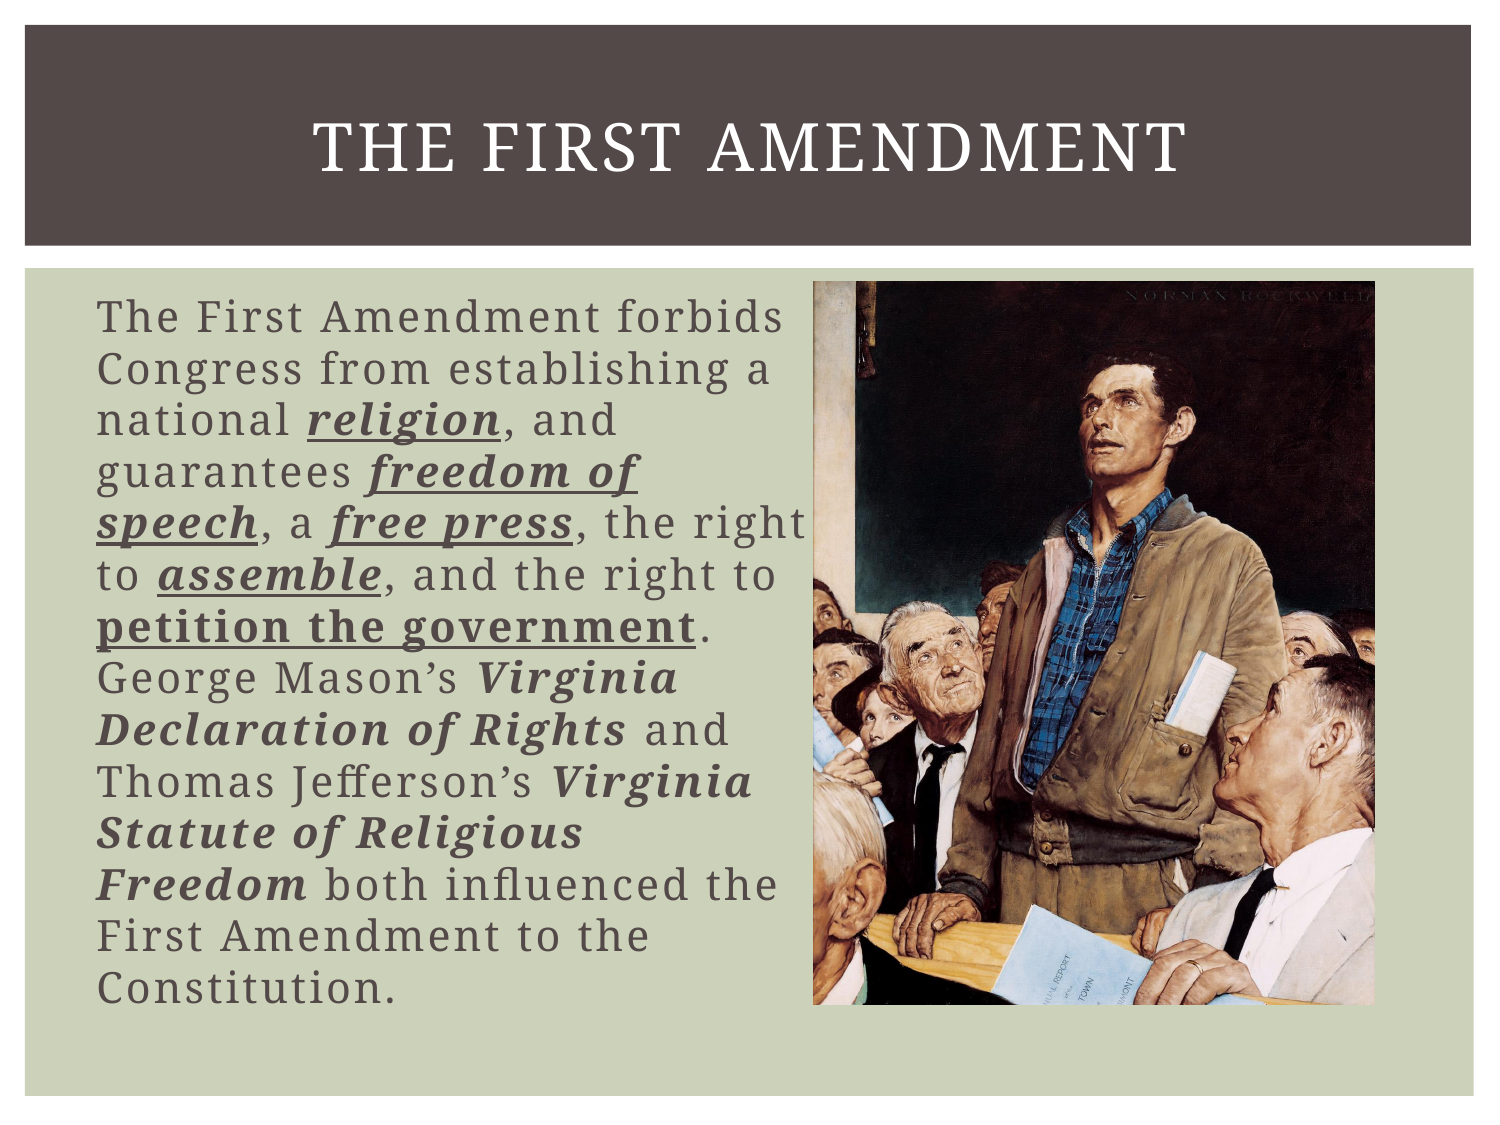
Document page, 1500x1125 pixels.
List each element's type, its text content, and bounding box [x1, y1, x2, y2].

title The first Amendment [62, 58, 1438, 232]
list The First Amendment forbids Congress from establishing a national religion, and guarantees freedom of speech, a free press, the right to assemble, and the right to petition the government. George Mason’s Virginia Declaration of Rights and Thomas Jefferson’s Virginia Statute of Religious Freedom both influenced the First Amendment to the Constitution. [75, 281, 825, 1063]
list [812, 281, 1375, 1006]
